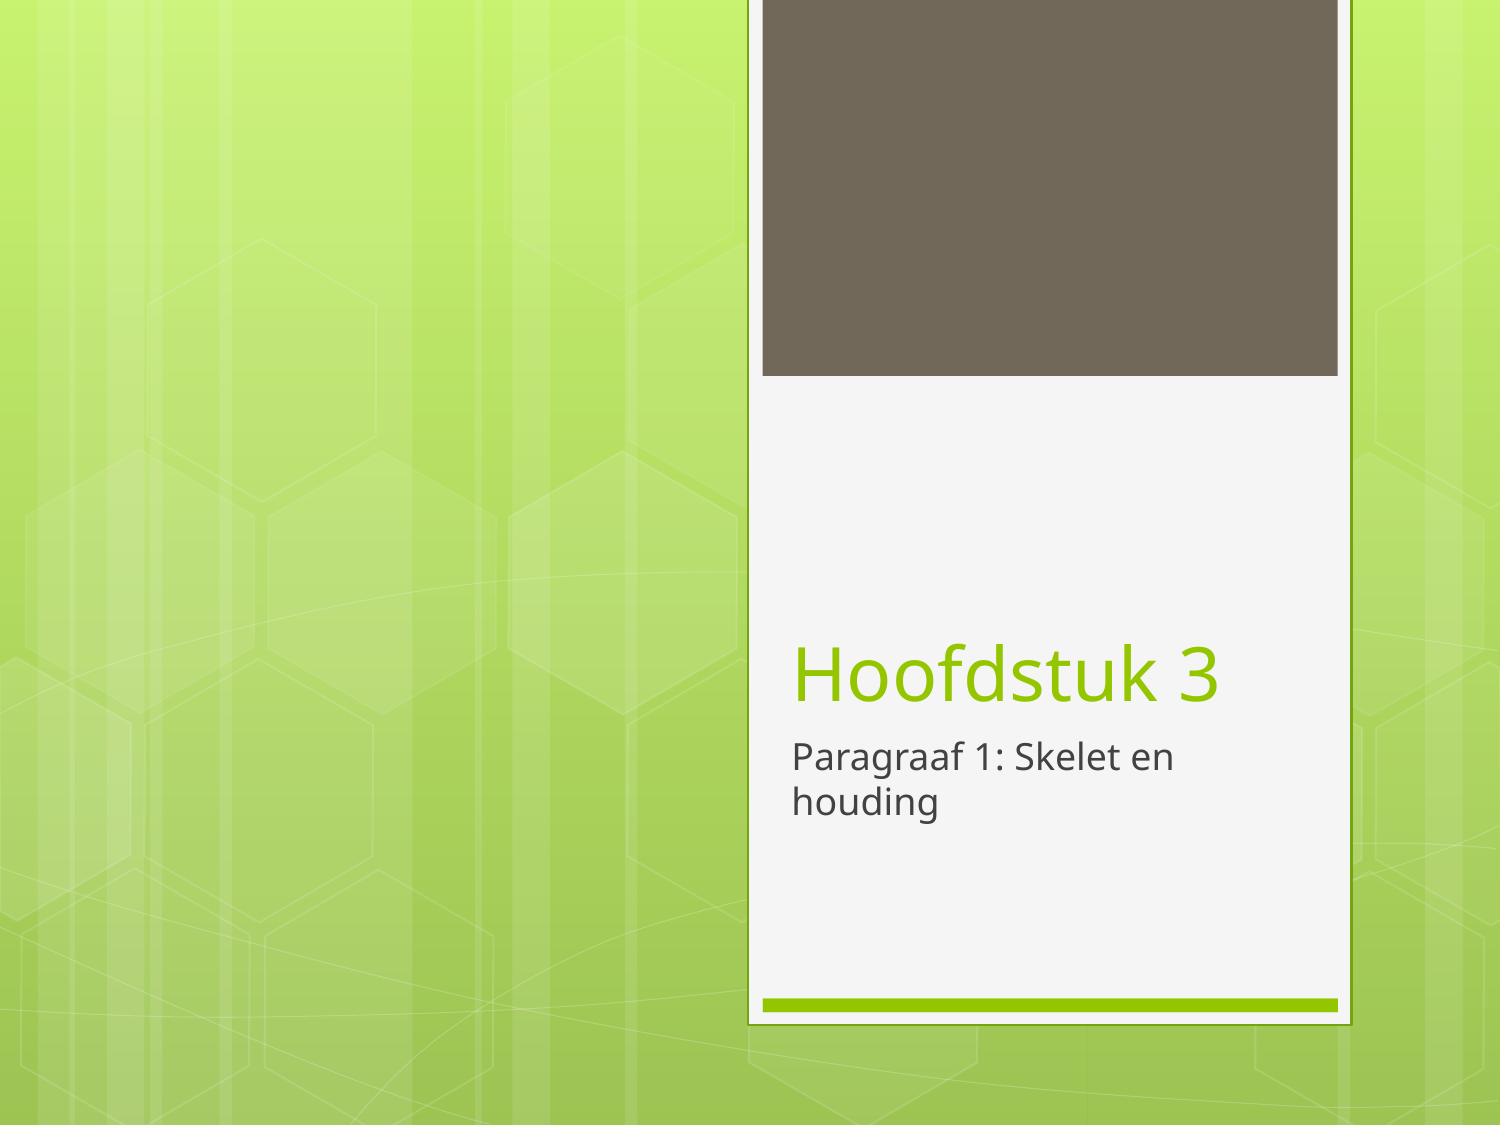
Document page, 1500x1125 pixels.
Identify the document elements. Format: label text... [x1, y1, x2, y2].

subtitle Paragraaf 1: Skelet en houding [776, 725, 1320, 933]
title Hoofdstuk 3 [776, 444, 1320, 724]
